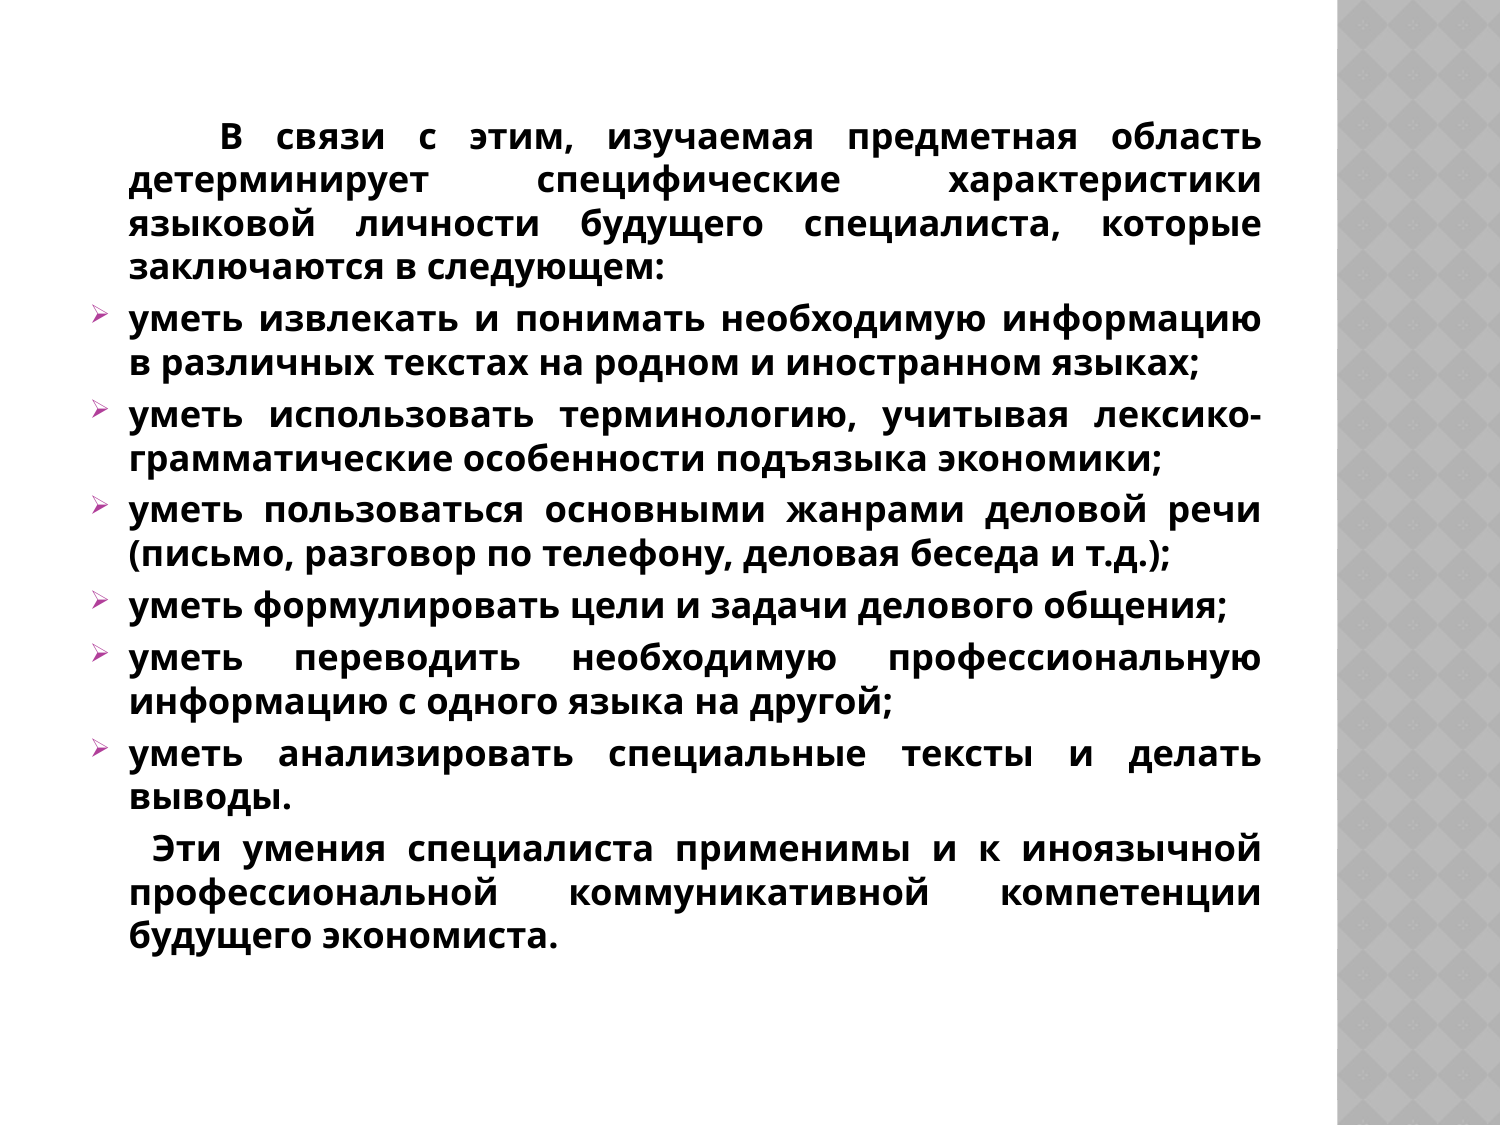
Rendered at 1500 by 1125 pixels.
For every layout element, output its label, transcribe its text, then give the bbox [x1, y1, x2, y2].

list В связи с этим, изучаемая предметная область детерминирует специфические характеристики языковой личности будущего специалиста, которые заключаются в следующем: уметь извлекать и понимать необходимую информацию в различных текстах на родном и иностранном языках; уметь использовать терминологию, учитывая лексико-грамматические особенности подъязыка экономики; уметь пользоваться основными жанрами деловой речи (письмо, разговор по телефону, деловая беседа и т.д.); уметь формулировать цели и задачи делового общения; уметь переводить необходимую профессиональную информацию с одного языка на другой; уметь анализировать специальные тексты и делать выводы. Эти умения специалиста применимы и к иноязычной профессиональной коммуникативной компетенции будущего экономиста. [75, 105, 1278, 1059]
